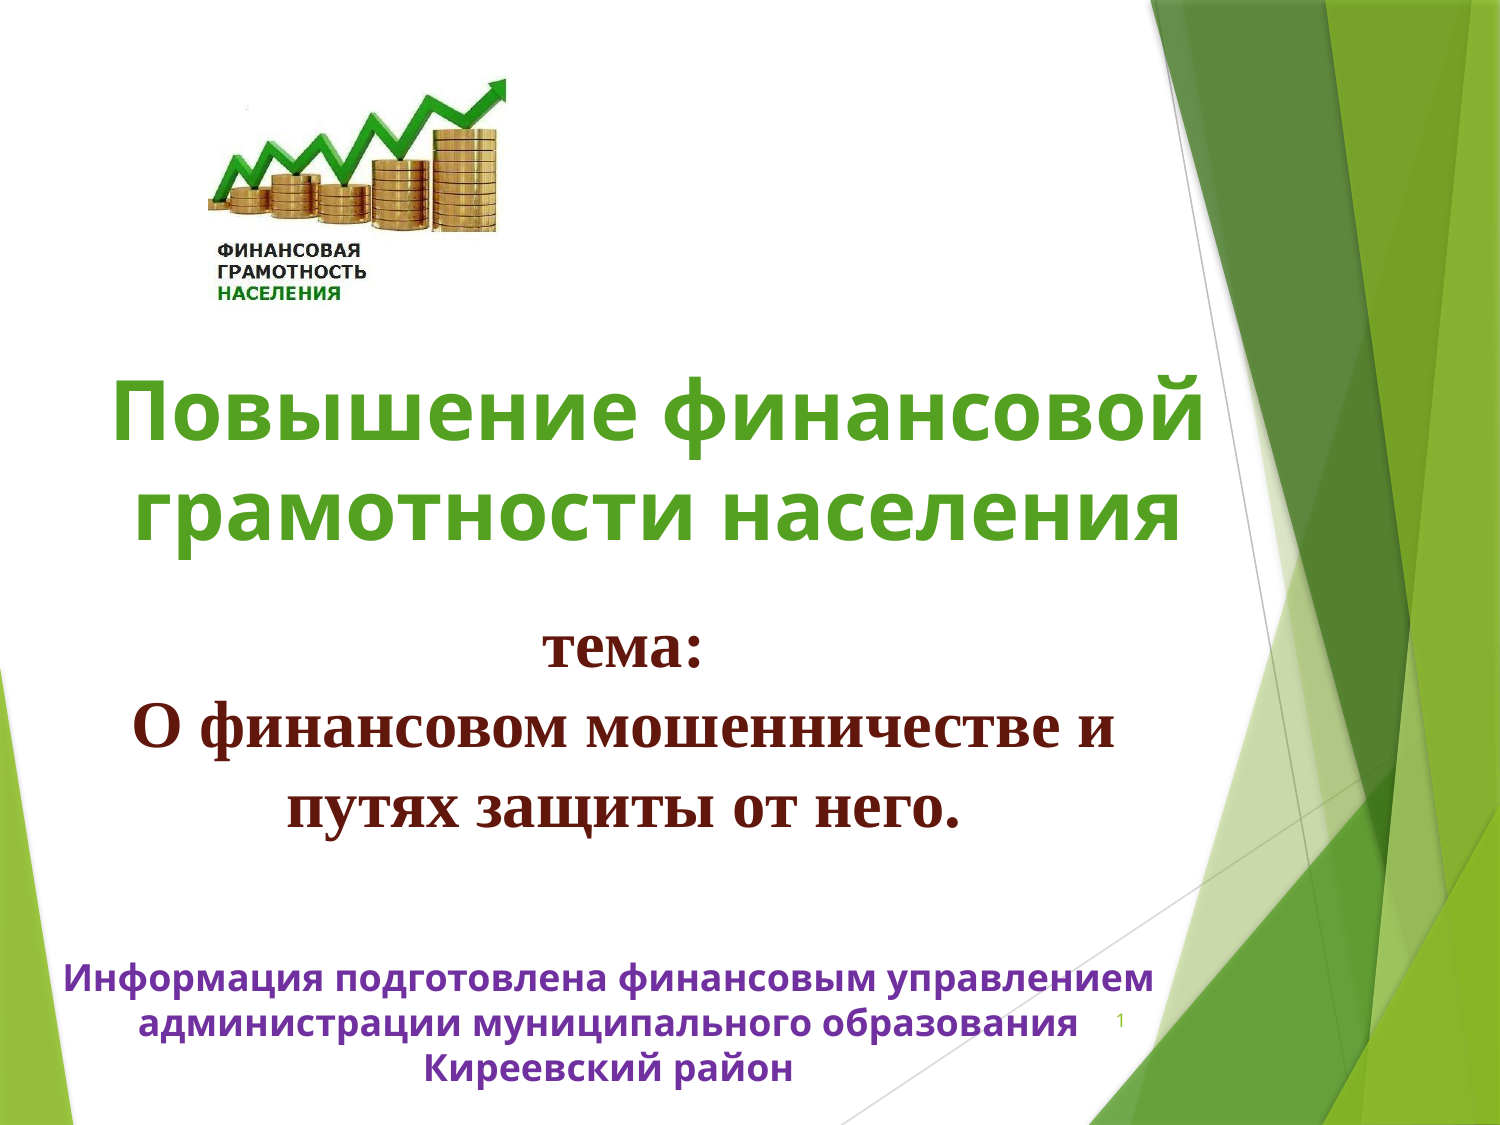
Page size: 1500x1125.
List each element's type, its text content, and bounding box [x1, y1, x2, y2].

text_box Повышение финансовой грамотности населения [2, 349, 1315, 565]
picture [0, 0, 717, 373]
text_box тема: О финансовом мошенничестве и путях защиты от него. [88, 593, 1160, 848]
text_box Информация подготовлена финансовым управлением администрации муниципального образования Киреевский район [5, 946, 1213, 1097]
